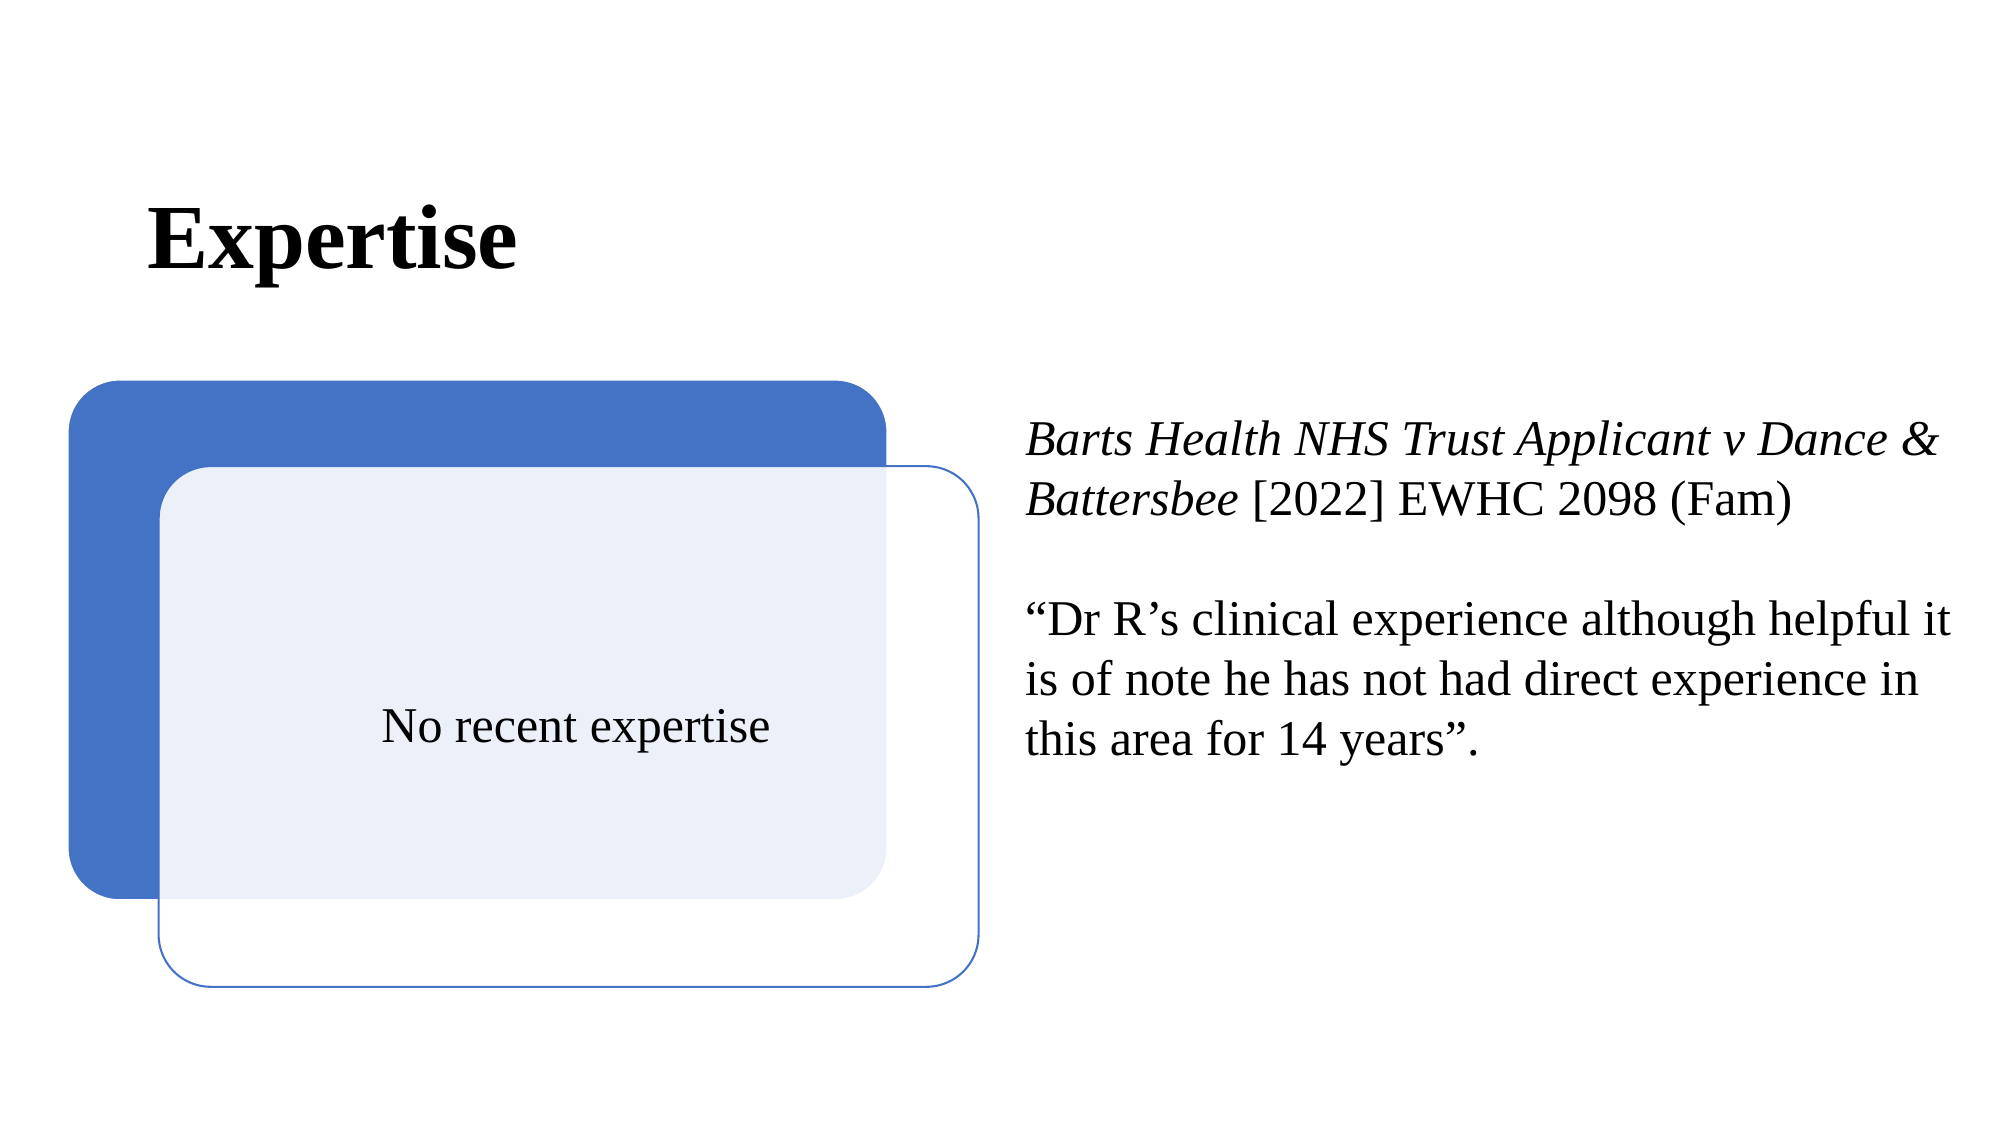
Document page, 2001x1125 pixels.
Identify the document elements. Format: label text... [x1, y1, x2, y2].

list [67, 372, 979, 995]
title Expertise [132, 130, 920, 347]
text_box Barts Health NHS Trust Applicant v Dance & Battersbee [2022] EWHC 2098 (Fam) “Dr R’s clinical experience although helpful it is of note he has not had direct experience in this area for 14 years”. [1010, 397, 1989, 833]
